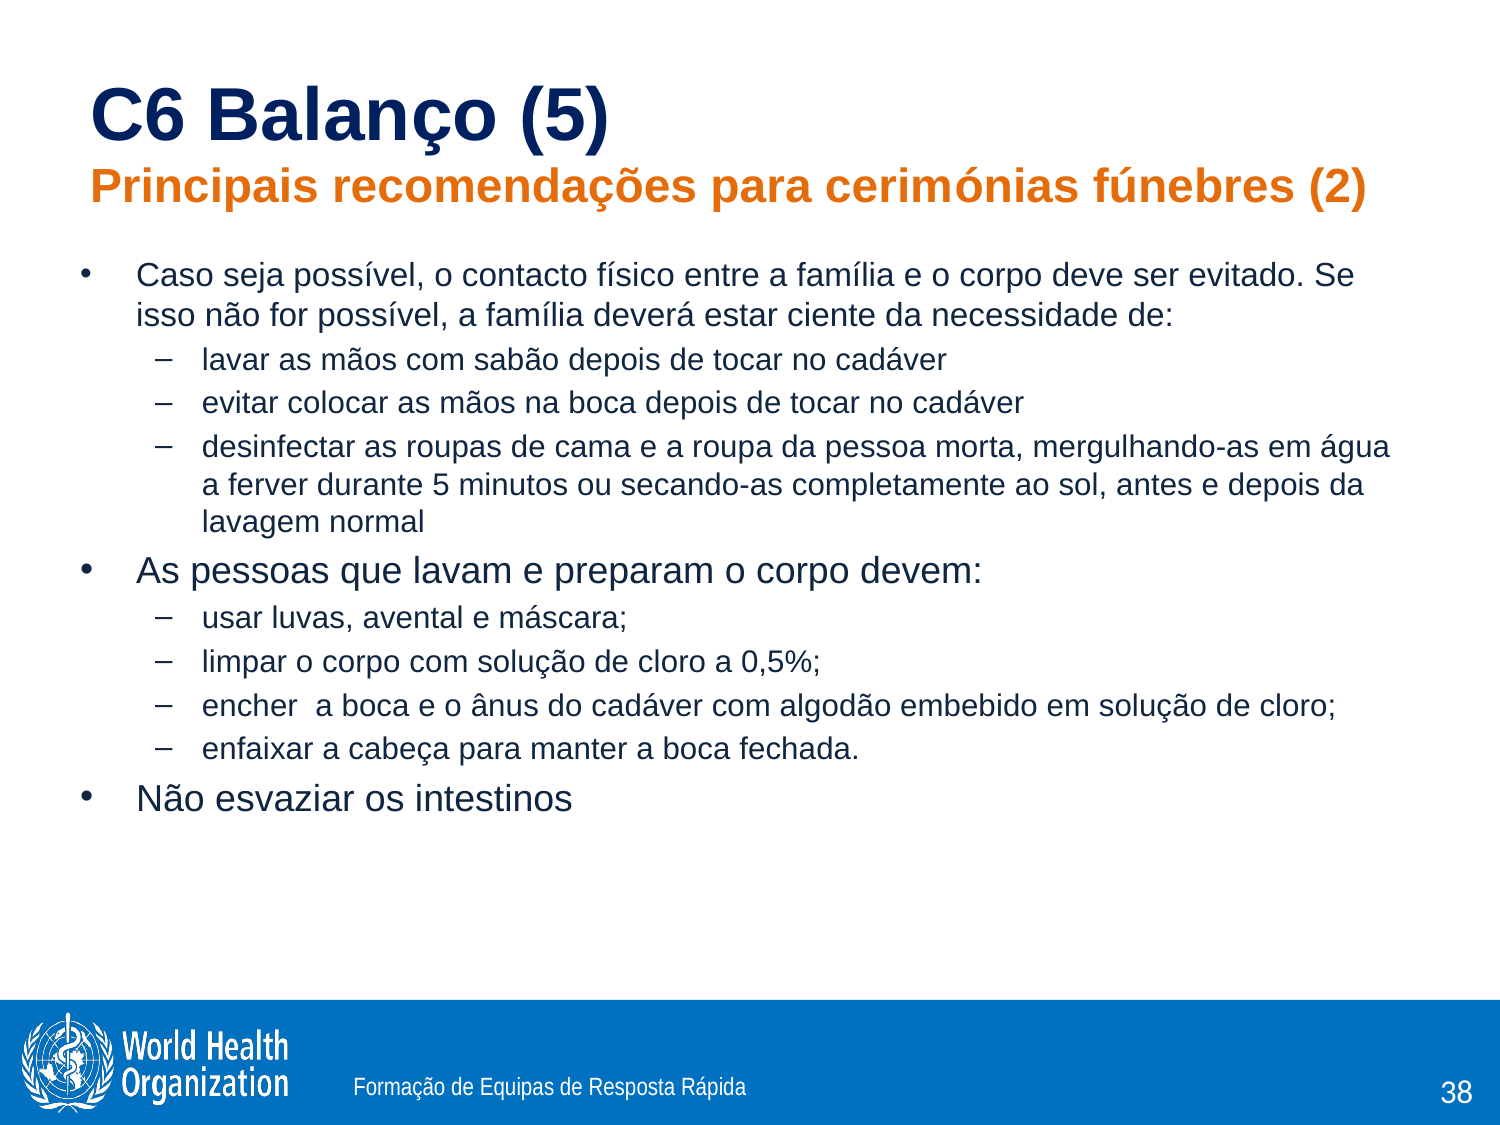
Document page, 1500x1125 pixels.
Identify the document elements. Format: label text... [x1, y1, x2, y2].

picture [21, 1012, 288, 1113]
list Caso seja possível, o contacto físico entre a família e o corpo deve ser evitado. Se isso não for possível, a família deverá estar ciente da necessidade de: lavar as mãos com sabão depois de tocar no cadáver evitar colocar as mãos na boca depois de tocar no cadáver desinfectar as roupas de cama e a roupa da pessoa morta, mergulhando-as em água a ferver durante 5 minutos ou secando-as completamente ao sol, antes e depois da lavagem normal As pessoas que lavam e preparam o corpo devem: usar luvas, avental e máscara; limpar o corpo com solução de cloro a 0,5%; encher a boca e o ânus do cadáver com algodão embebido em solução de cloro; enfaixar a cabeça para manter a boca fechada. Não esvaziar os intestinos [64, 245, 1412, 988]
title C6 Balanço (5) Principais recomendações para cerimónias fúnebres (2) [75, 45, 1412, 233]
